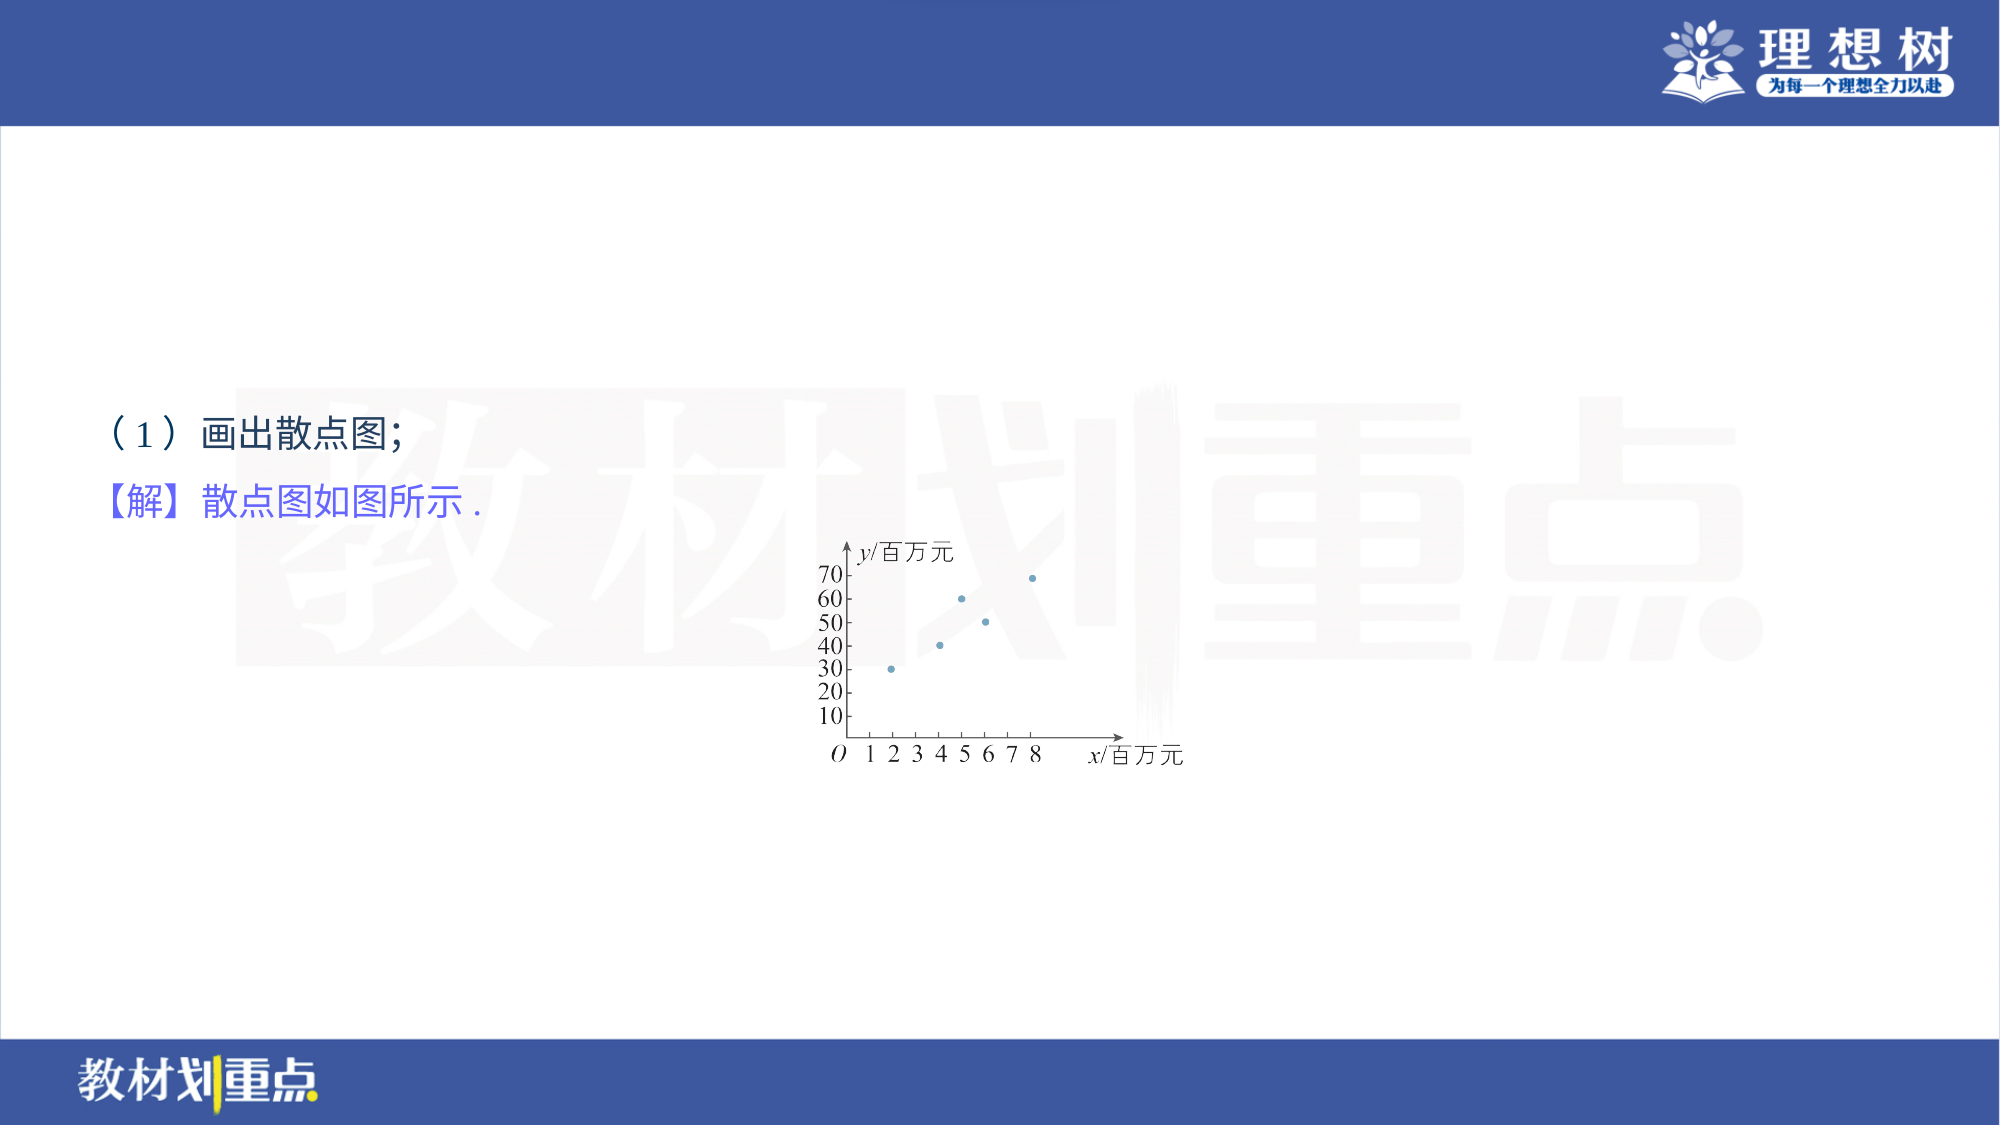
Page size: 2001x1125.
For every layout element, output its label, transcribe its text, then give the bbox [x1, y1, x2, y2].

text_box 【解】散点图如图所示. [88, 456, 1911, 516]
picture [0, 0, 2000, 1125]
text_box （1）画出散点图； [88, 388, 1911, 448]
